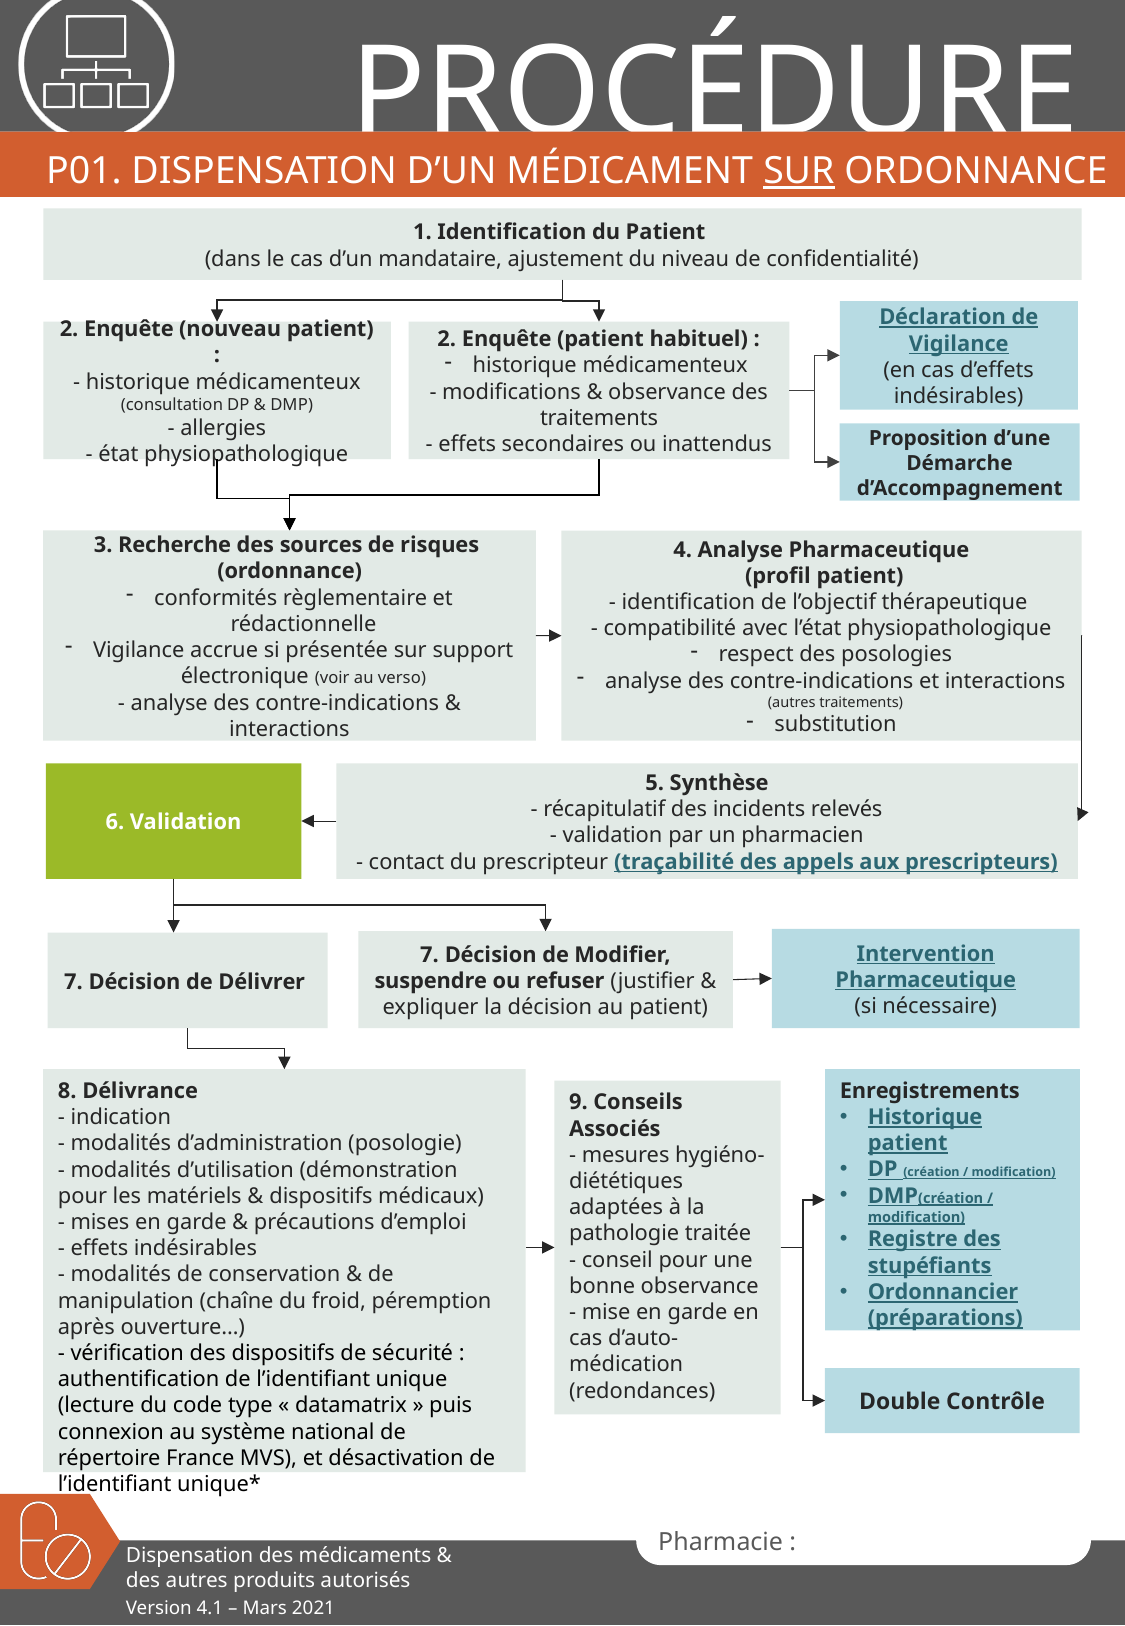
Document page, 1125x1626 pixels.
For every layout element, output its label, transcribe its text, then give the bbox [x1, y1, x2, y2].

text_box 6. Validation [45, 763, 302, 879]
text_box 2. Enquête (nouveau patient) : - historique médicamenteux (consultation DP & DMP) - allergies - état physiopathologique [43, 321, 368, 460]
text_box 4. Analyse Pharmaceutique (profil patient) - identification de l’objectif thérapeutique - compatibilité avec l’état physiopathologique respect des posologies analyse des contre-indications et interactions (autres traitements) substitution [561, 530, 1082, 741]
text_box 7. Décision de Délivrer [47, 932, 328, 1029]
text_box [408, 340, 480, 650]
text_box 2. Enquête (patient habituel) : historique médicamenteux - modifications & observance des traitements - effets secondaires ou inattendus [411, 321, 790, 460]
picture [8, 1493, 103, 1588]
text_box Intervention Pharmaceutique (si nécessaire) [771, 928, 1080, 1029]
text_box 3. Recherche des sources de risques (ordonnance) conformités règlementaire et rédactionnelle Vigilance accrue si présentée sur support électronique (voir au verso) - analyse des contre-indications & interactions [43, 530, 536, 741]
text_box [215, 1000, 257, 1097]
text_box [217, 458, 289, 531]
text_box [789, 390, 840, 462]
text_box Enregistrements Historique patient DP (création / modification) DMP(création / modification) Registre des stupéfiants Ordonnancier (préparations) [825, 1069, 1080, 1331]
title P01. Dispensation d’un Médicament sur Ordonnance [0, 142, 368, 199]
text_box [333, 718, 386, 1092]
title P01. Dispensation d’un Médicament sur Ordonnance [411, 142, 1123, 199]
text_box Double Contrôle [824, 1368, 1080, 1434]
text_box 8. Délivrance - indication - modalités d’administration (posologie) - modalités d’utilisation (démonstration pour les matériels & dispositifs médicaux) - mises en garde & précautions d’emploi - effets indésirables - modalités de conservation & de manipulation (chaîne du froid, péremption après ouverture…) - vérification des dispositifs de sécurité : authentification de l’identifiant unique (lecture du code type « datamatrix » puis connexion au système national de répertoire France MVS), et désactivation de l’identifiant unique* [43, 1069, 526, 1473]
picture [18, 0, 175, 132]
text_box Déclaration de Vigilance (en cas d’effets indésirables) [839, 301, 1078, 410]
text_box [780, 1199, 825, 1247]
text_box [559, 282, 602, 319]
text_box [780, 1247, 825, 1401]
text_box Proposition d’une Démarche d’Accompagnement [839, 423, 1080, 501]
text_box 1. Identification du Patient (dans le cas d’un mandataire, ajustement du niveau de confidentialité) [411, 208, 1082, 280]
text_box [789, 355, 840, 390]
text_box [1077, 635, 1082, 821]
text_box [368, 128, 411, 474]
text_box 1. Identification du Patient (dans le cas d’un mandataire, ajustement du niveau de confidentialité) [43, 208, 368, 280]
text_box 9. Conseils Associés - mesures hygiéno-diététiques adaptées à la pathologie traitée - conseil pour une bonne observance - mise en garde en cas d’auto-médication (redondances) [554, 1080, 781, 1415]
text_box 5. Synthèse - récapitulatif des incidents relevés - validation par un pharmacien - contact du prescripteur (traçabilité des appels aux prescripteurs) [386, 763, 1078, 879]
text_box 7. Décision de Modifier, suspendre ou refuser (justifier & expliquer la décision au patient) [386, 931, 733, 1029]
